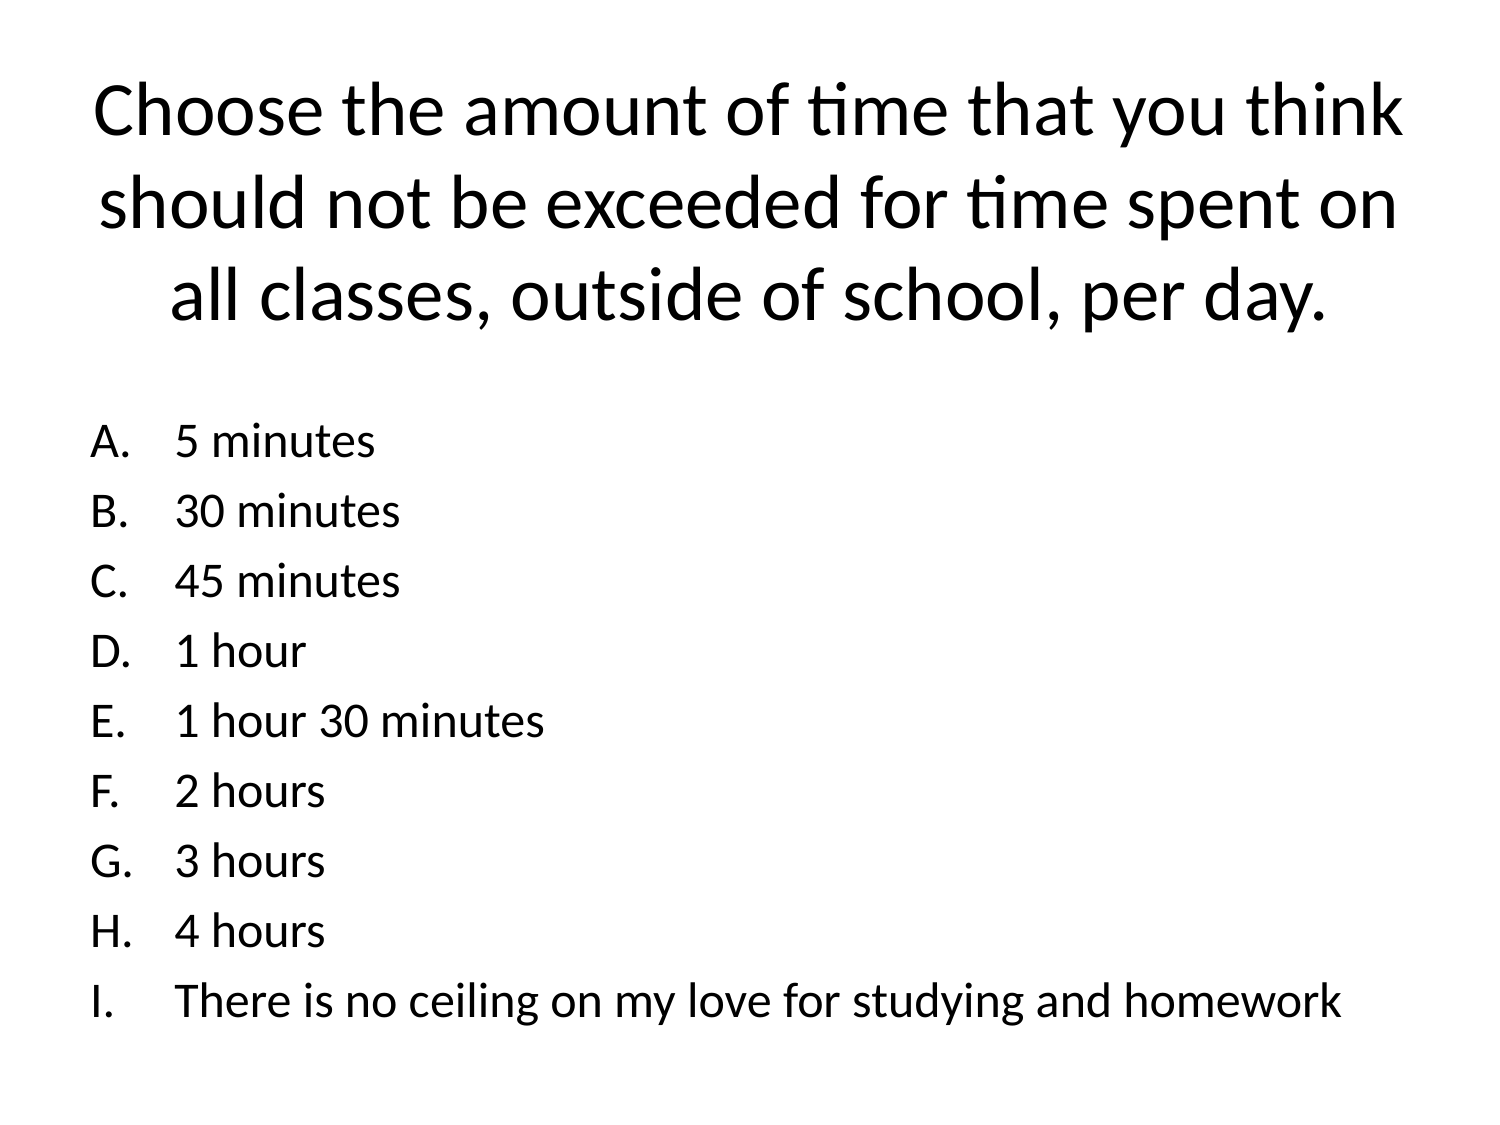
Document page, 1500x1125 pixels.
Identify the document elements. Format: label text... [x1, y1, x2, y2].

title Choose the amount of time that you think should not be exceeded for time spent on all classes, outside of school, per day. [75, 37, 1425, 450]
list 5 minutes 30 minutes 45 minutes 1 hour 1 hour 30 minutes 2 hours 3 hours 4 hours There is no ceiling on my love for studying and homework [75, 399, 1413, 1005]
